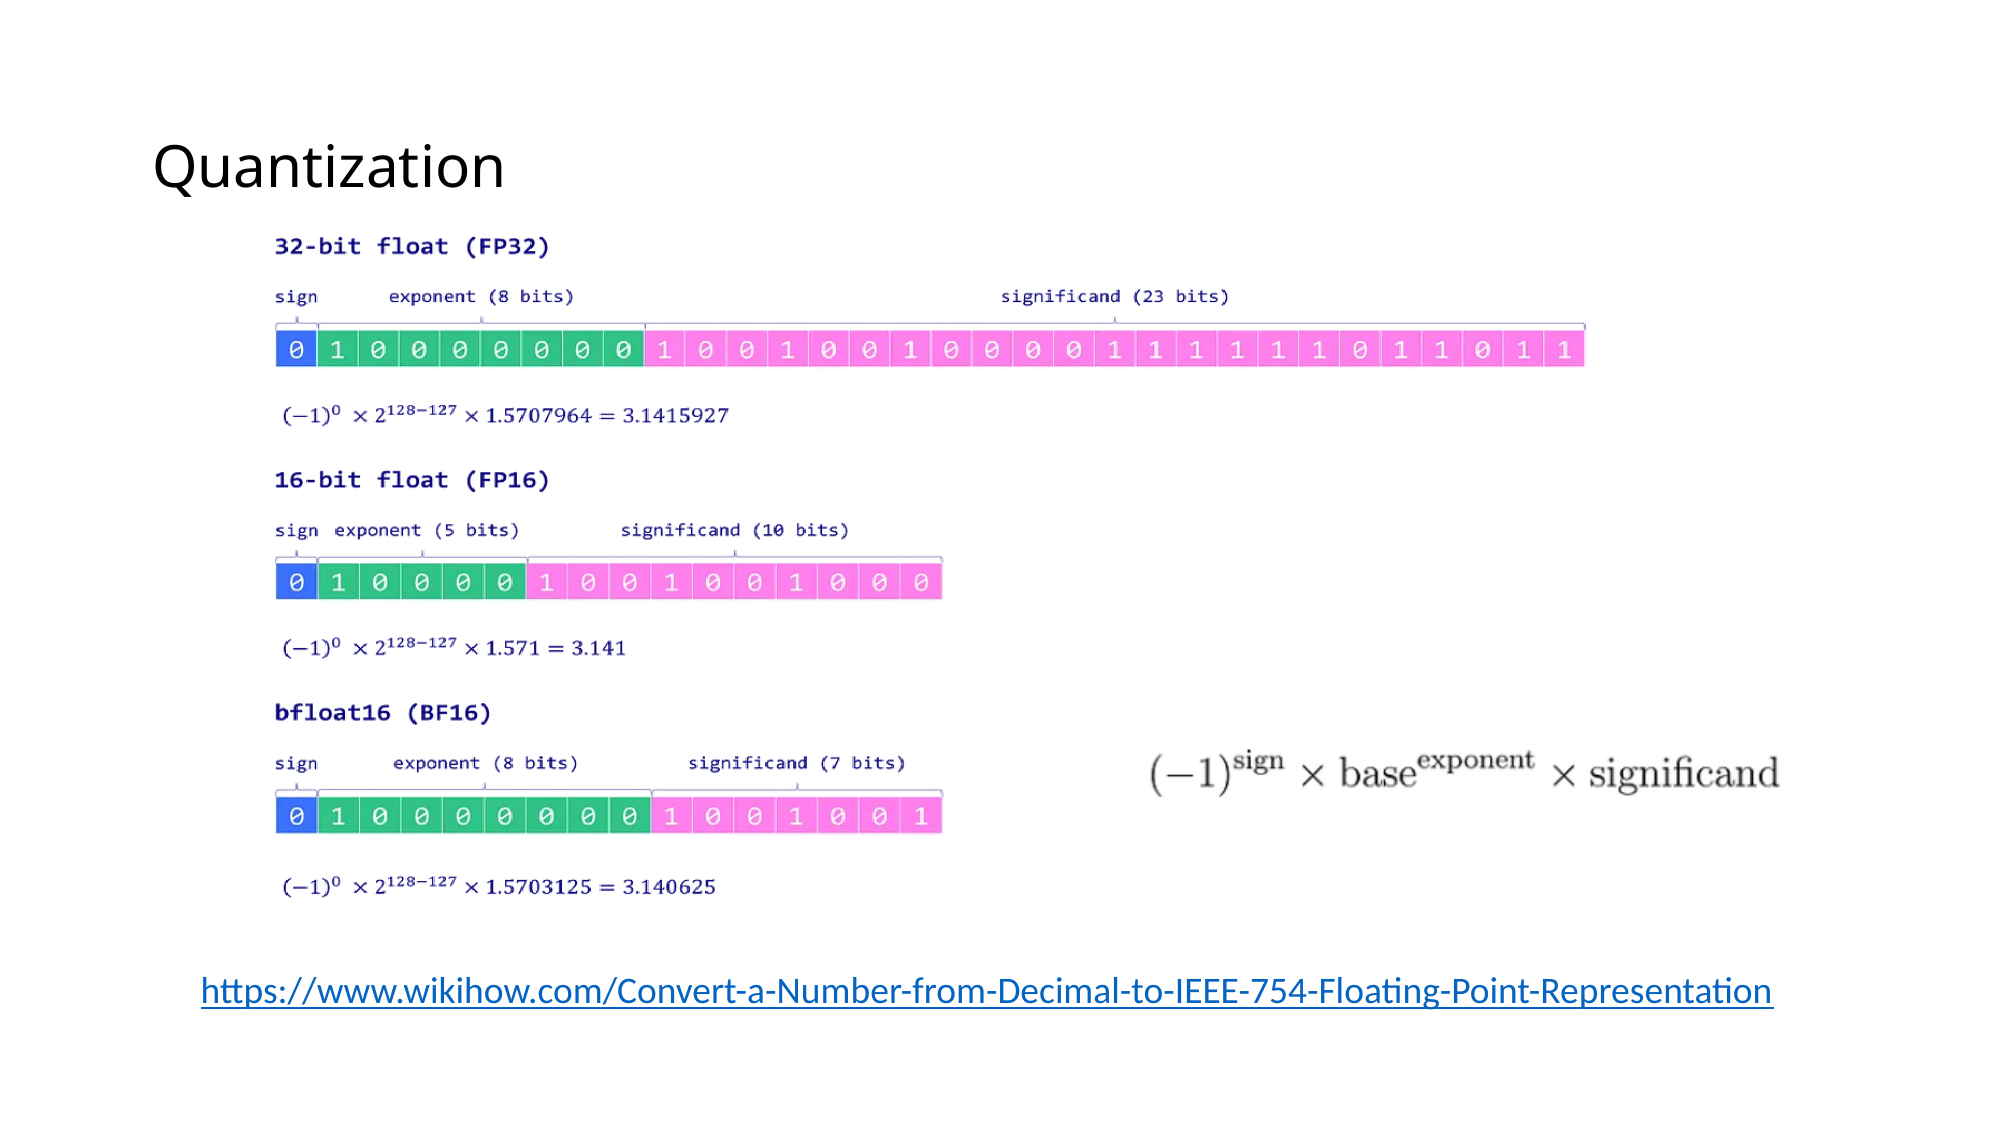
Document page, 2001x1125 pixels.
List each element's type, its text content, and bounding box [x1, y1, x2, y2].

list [83, 209, 1820, 916]
title Quantization [137, 59, 1863, 278]
text_box https://www.wikihow.com/Convert-a-Number-from-Decimal-to-IEEE-754-Floating-Point-Representation [185, 958, 1874, 1064]
picture [999, 696, 1874, 832]
